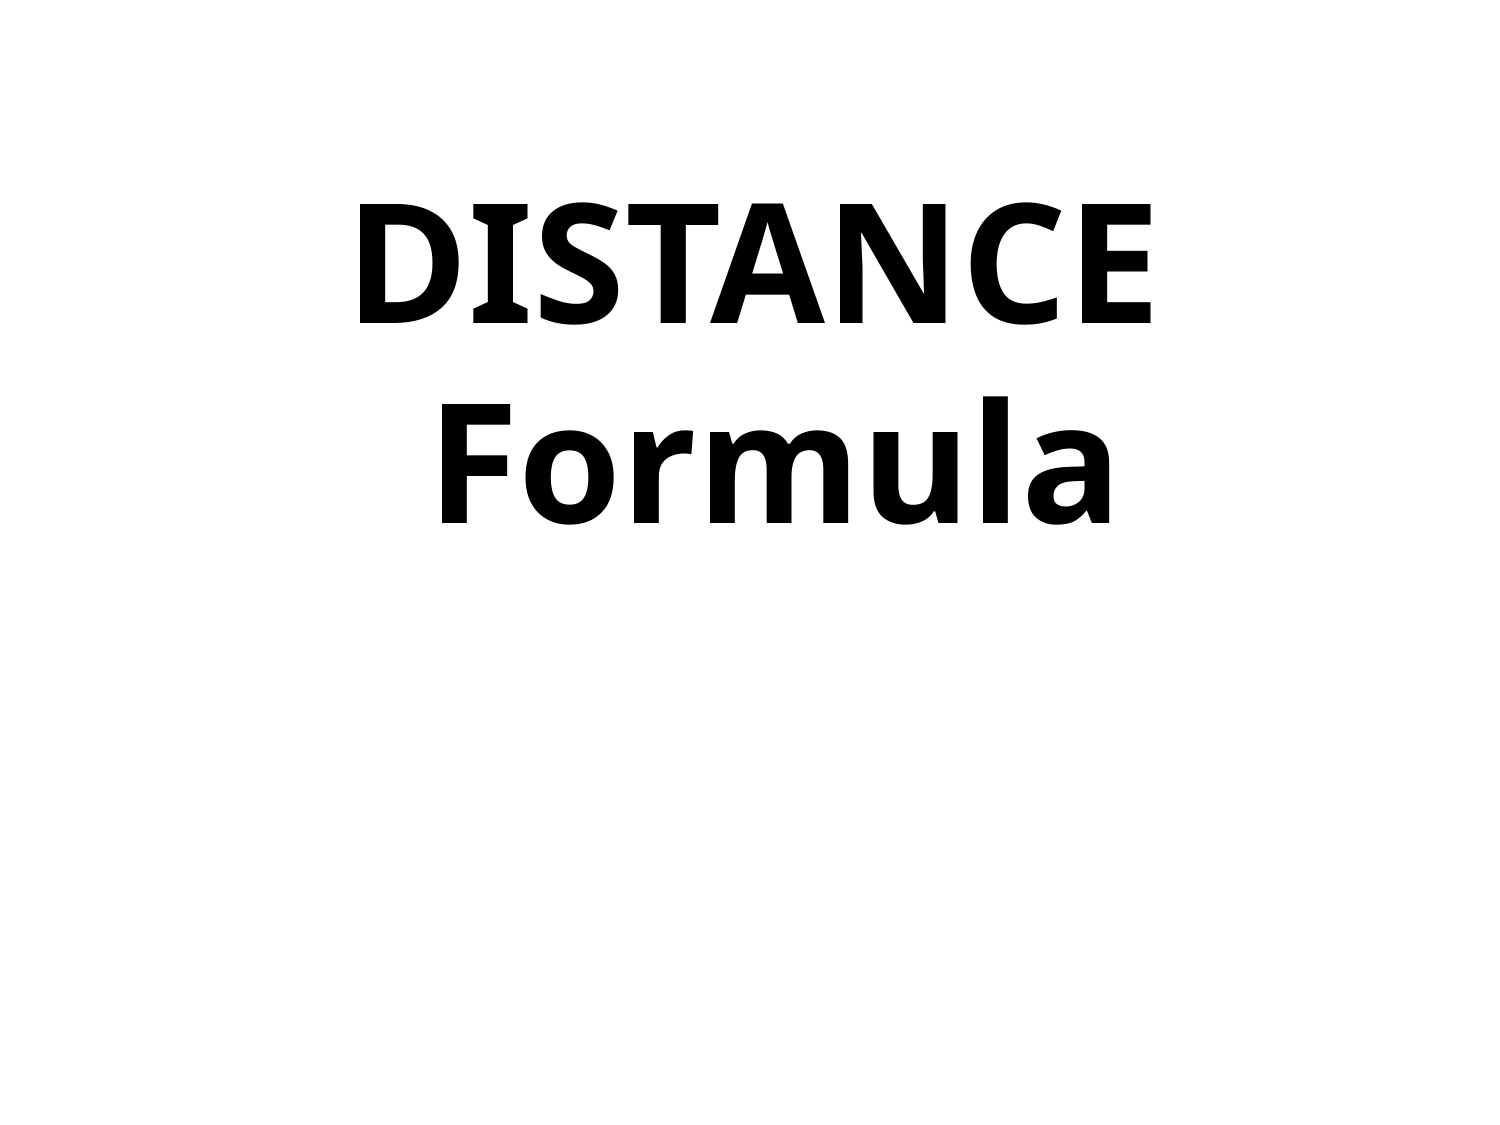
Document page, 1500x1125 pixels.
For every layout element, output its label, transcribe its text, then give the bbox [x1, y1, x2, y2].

text_box DISTANCE Formula [112, 149, 1438, 565]
